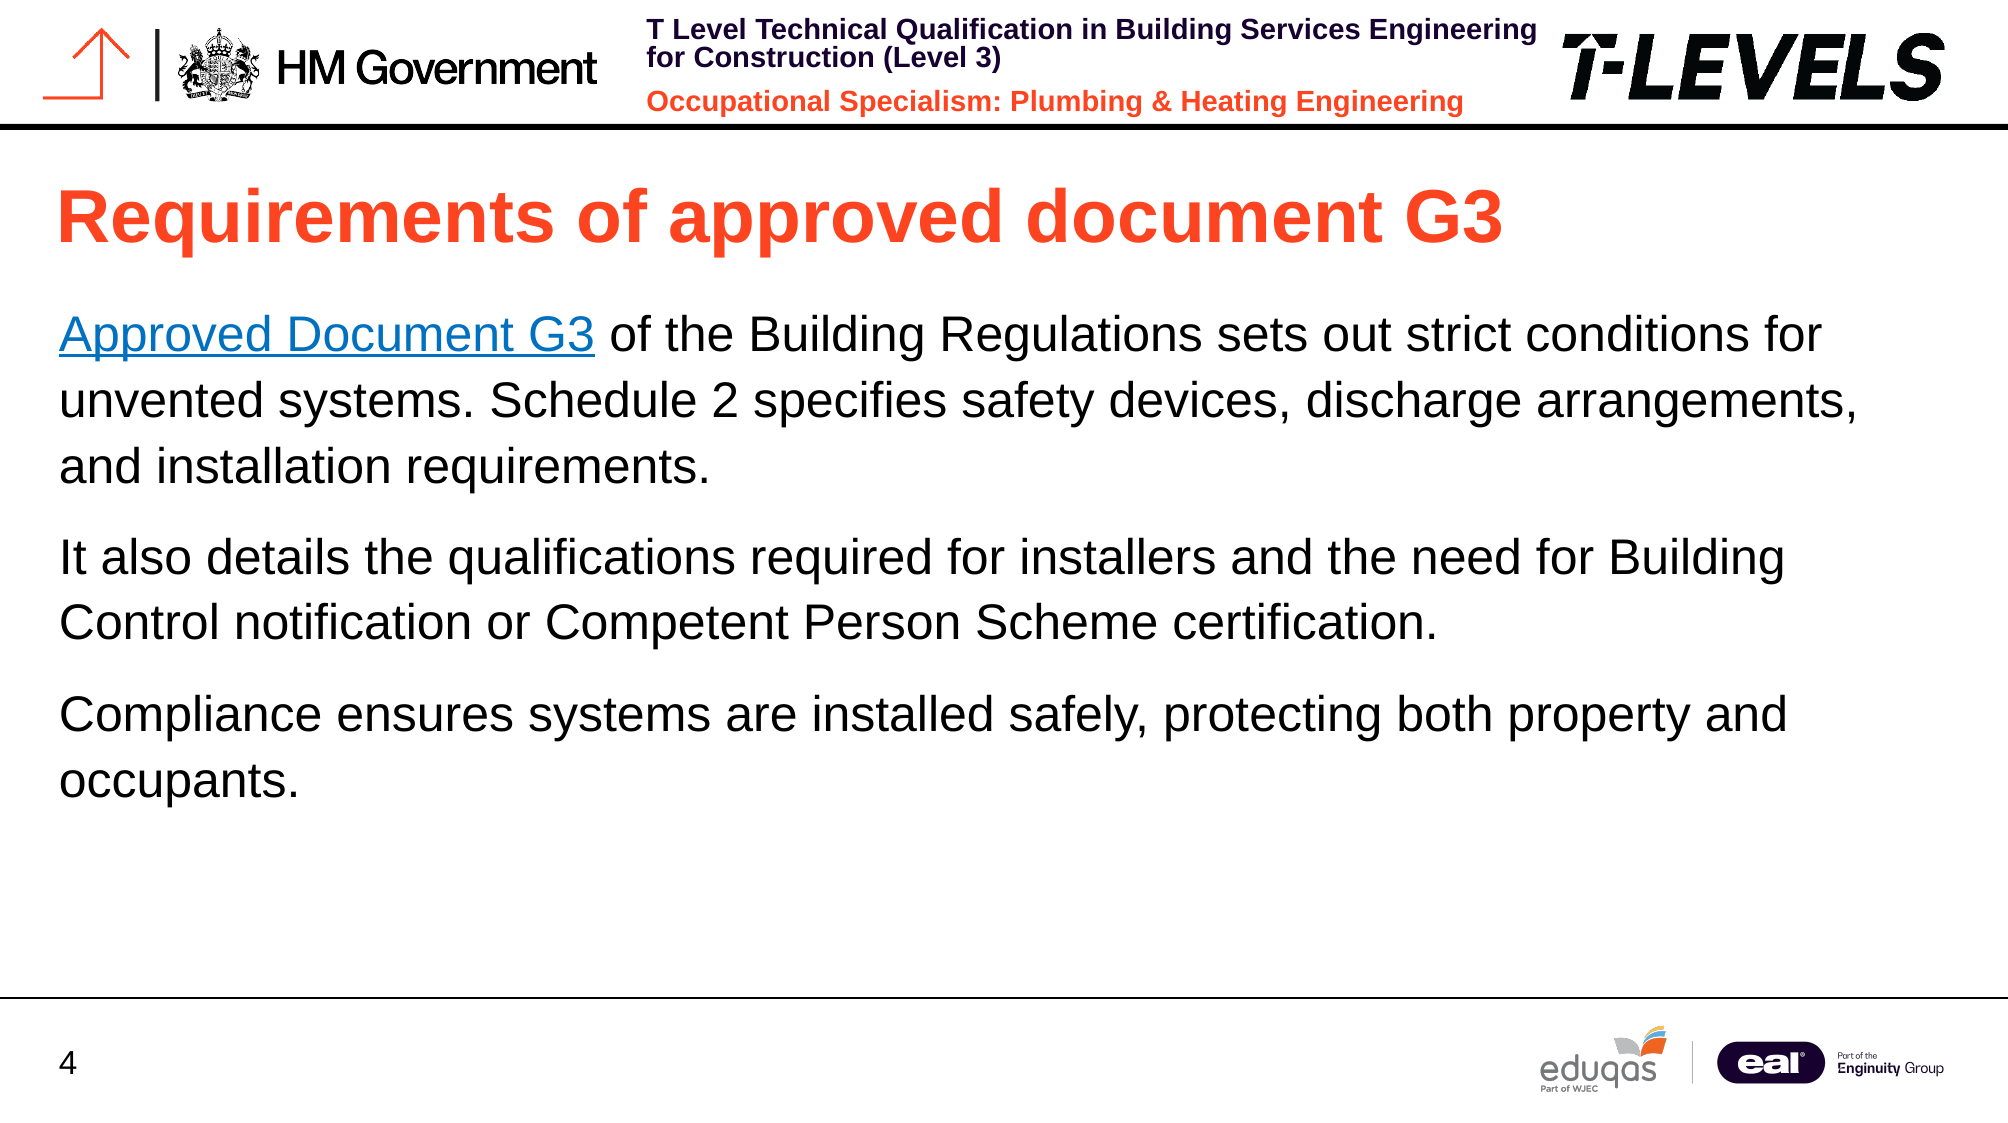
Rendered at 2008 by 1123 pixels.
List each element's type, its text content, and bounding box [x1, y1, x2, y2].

picture [1535, 1021, 1949, 1097]
title Requirements of approved document G3 [41, 111, 1949, 314]
picture [1543, 25, 1964, 108]
list Approved Document G3 of the Building Regulations sets out strict conditions for unvented systems. Schedule 2 specifies safety devices, discharge arrangements, and installation requirements. It also details the qualifications required for installers and the need for Building Control notification or Competent Person Scheme certification. Compliance ensures systems are installed safely, protecting both property and occupants. [59, 295, 1949, 975]
picture [155, 28, 597, 102]
picture [38, 27, 136, 100]
